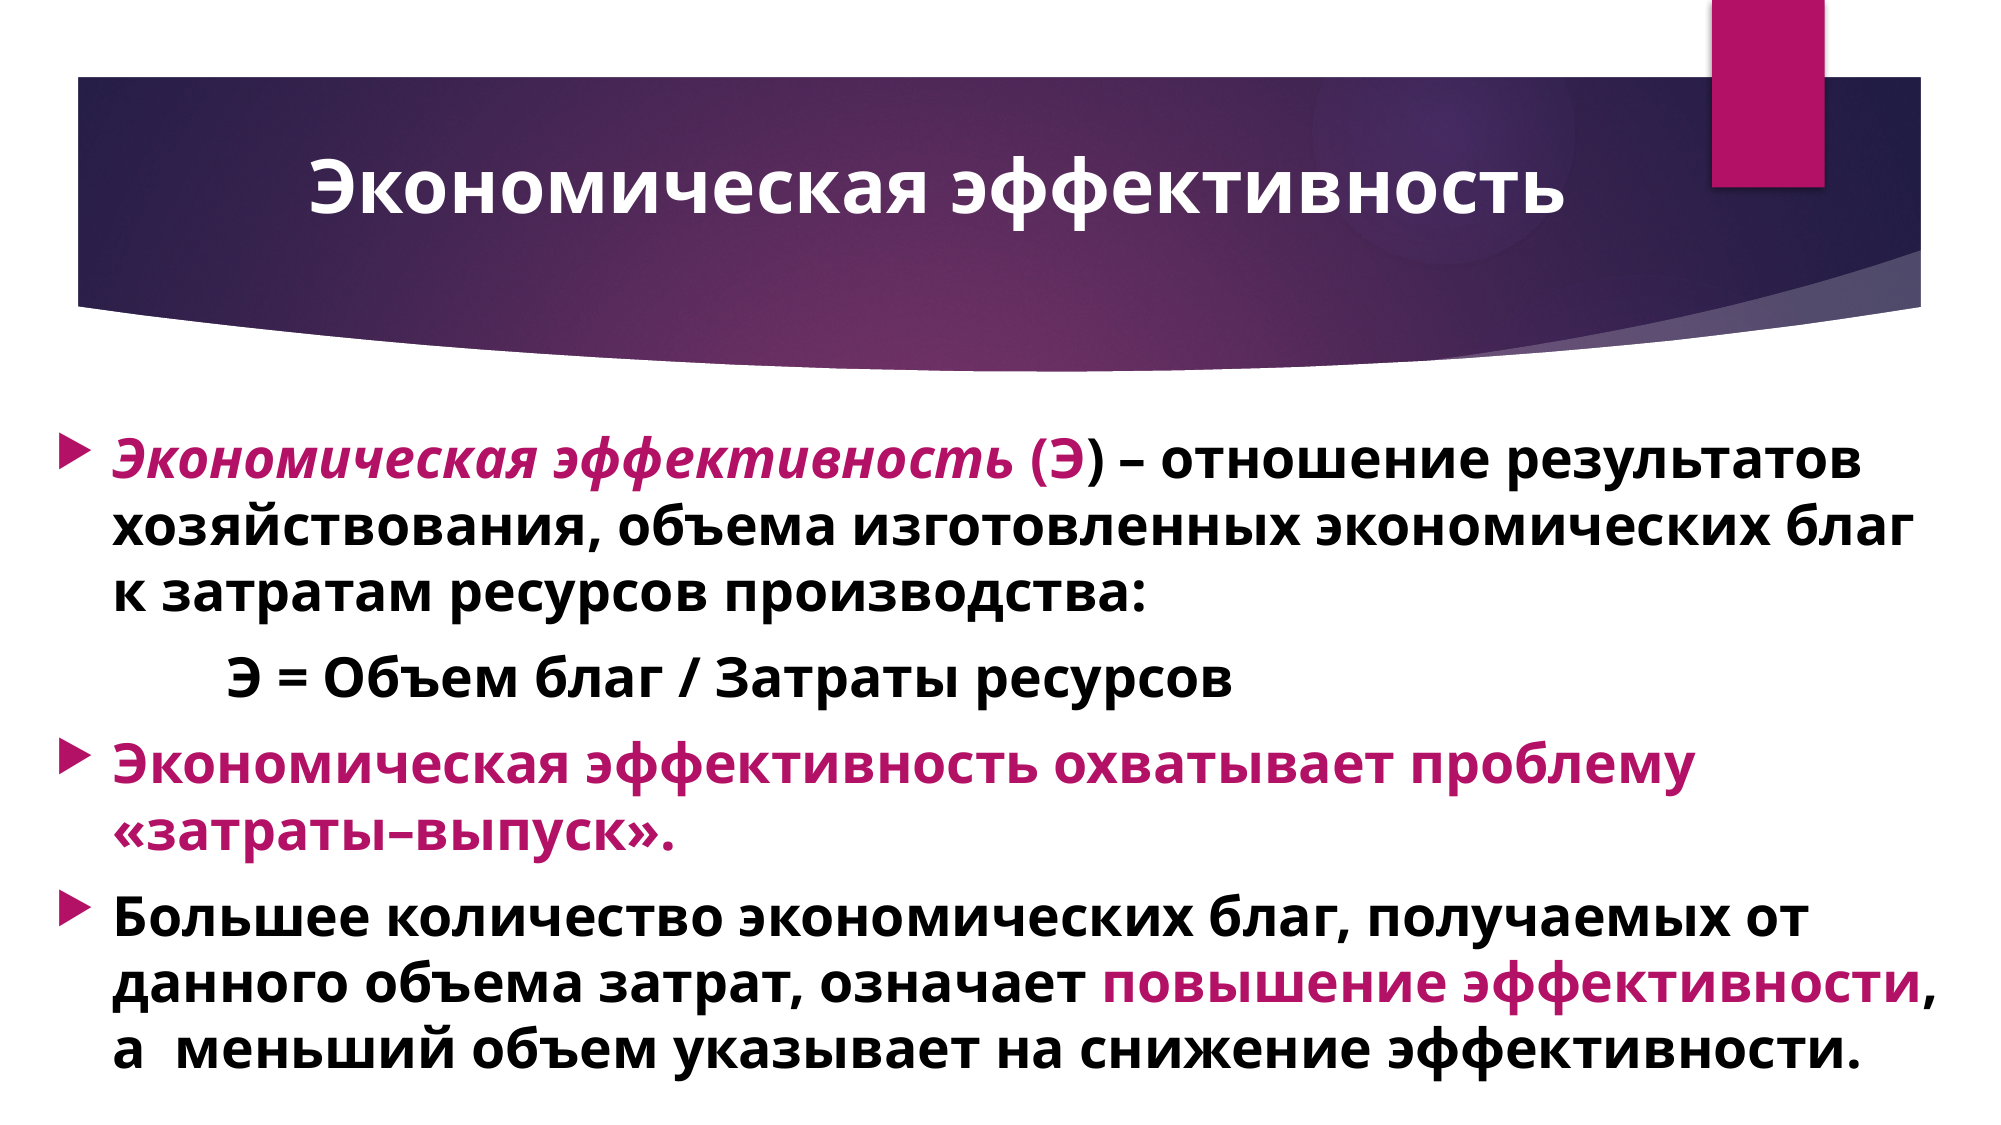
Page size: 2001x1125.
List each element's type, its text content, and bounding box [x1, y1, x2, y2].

list Экономическая эффективность (Э) – отношение результатов хозяйствования, объема изготовленных экономических благ к затратам ресурсов производства: Э = Объем благ / Затраты ресурсов Экономическая эффективность охватывает проблему «затраты–выпуск». Большее количество экономических благ, получаемых от данного объема затрат, означает повышение эффективности, а меньший объем указывает на снижение эффективности. [40, 416, 1955, 1100]
title Экономическая эффективность [293, 130, 1643, 283]
